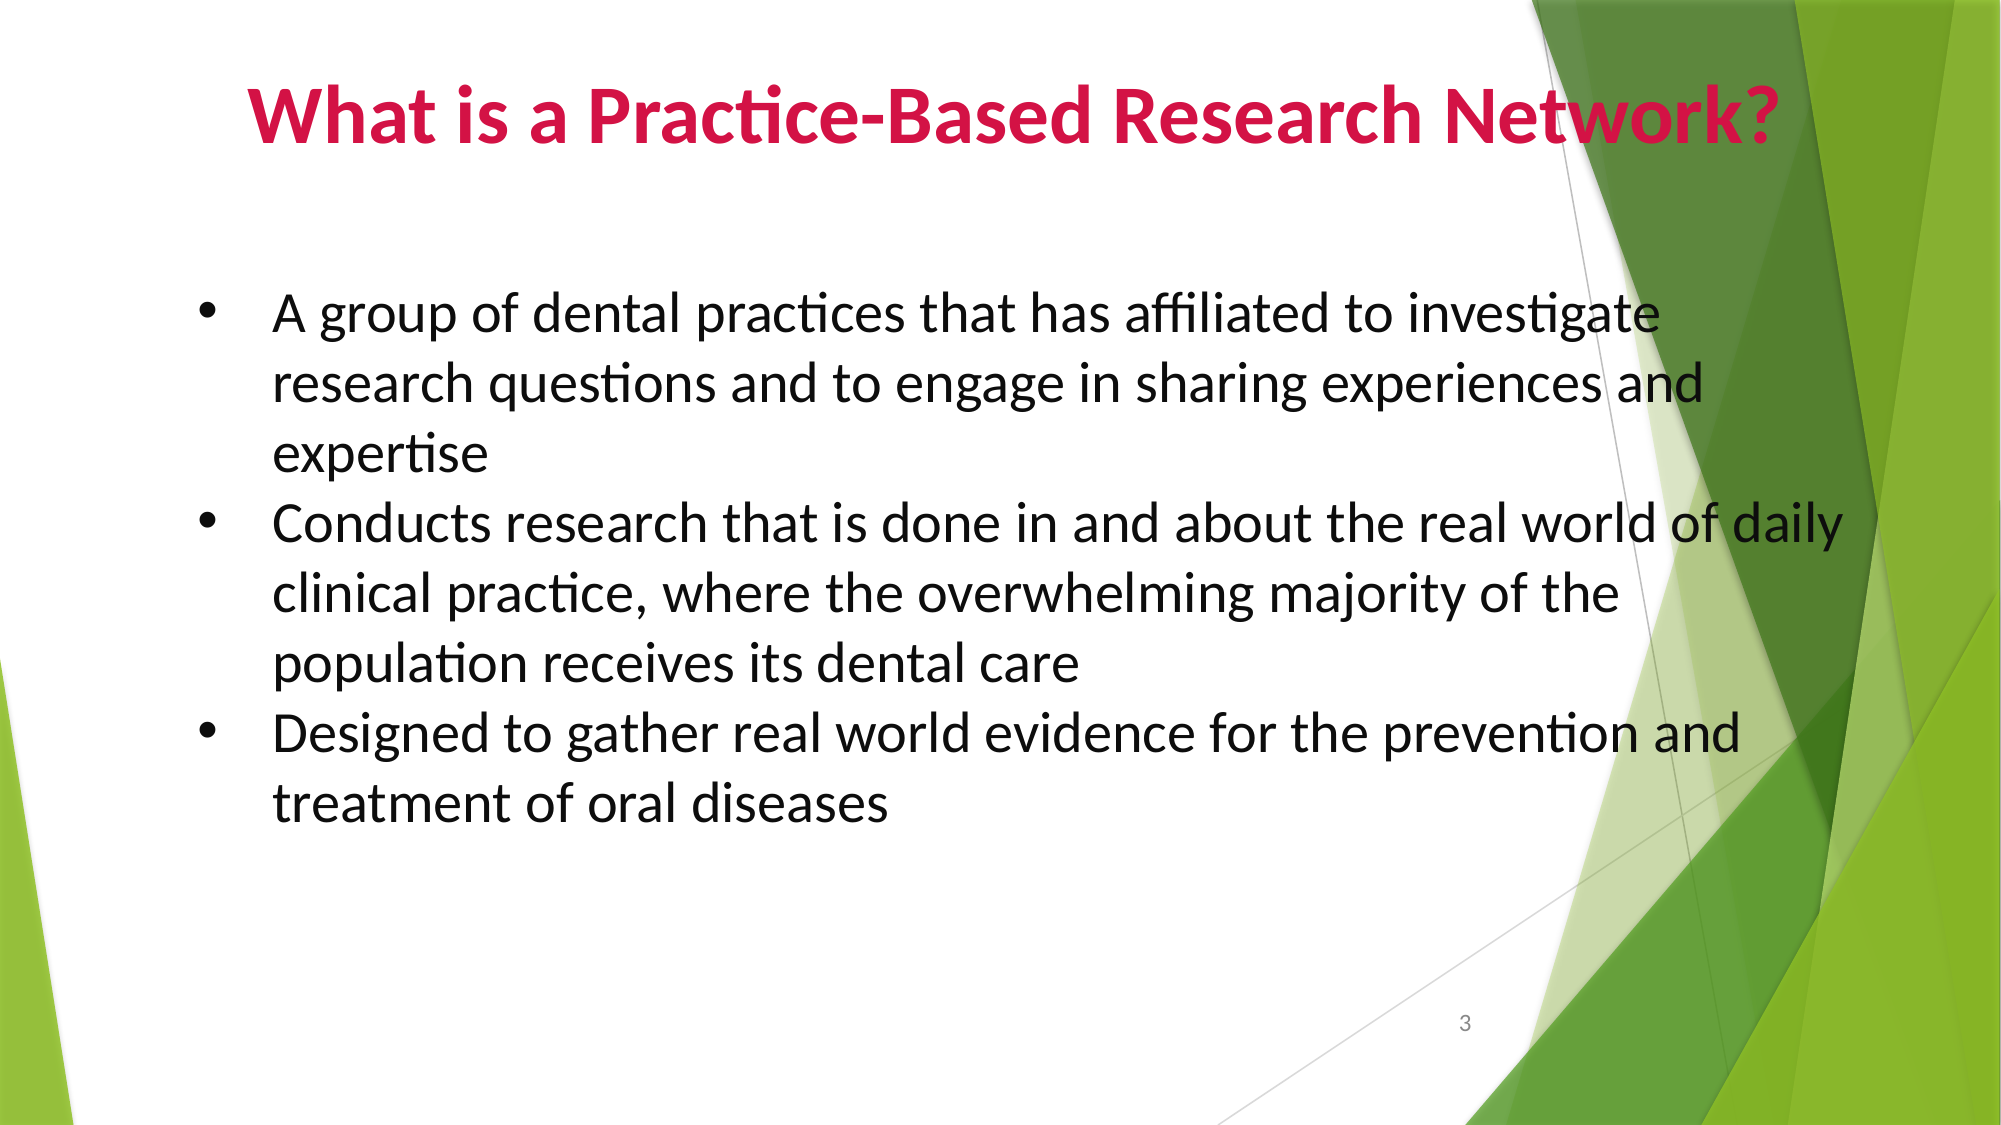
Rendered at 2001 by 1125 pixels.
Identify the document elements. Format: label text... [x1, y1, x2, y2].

text_box What is a Practice-Based Research Network? [229, 53, 1802, 168]
slide_number 3 [1409, 991, 1522, 1051]
text_box A group of dental practices that has affiliated to investigate research questions and to engage in sharing experiences and expertise Conducts research that is done in and about the real world of daily clinical practice, where the overwhelming majority of the population receives its dental care Designed to gather real world evidence for the prevention and treatment of oral diseases [182, 266, 1880, 842]
